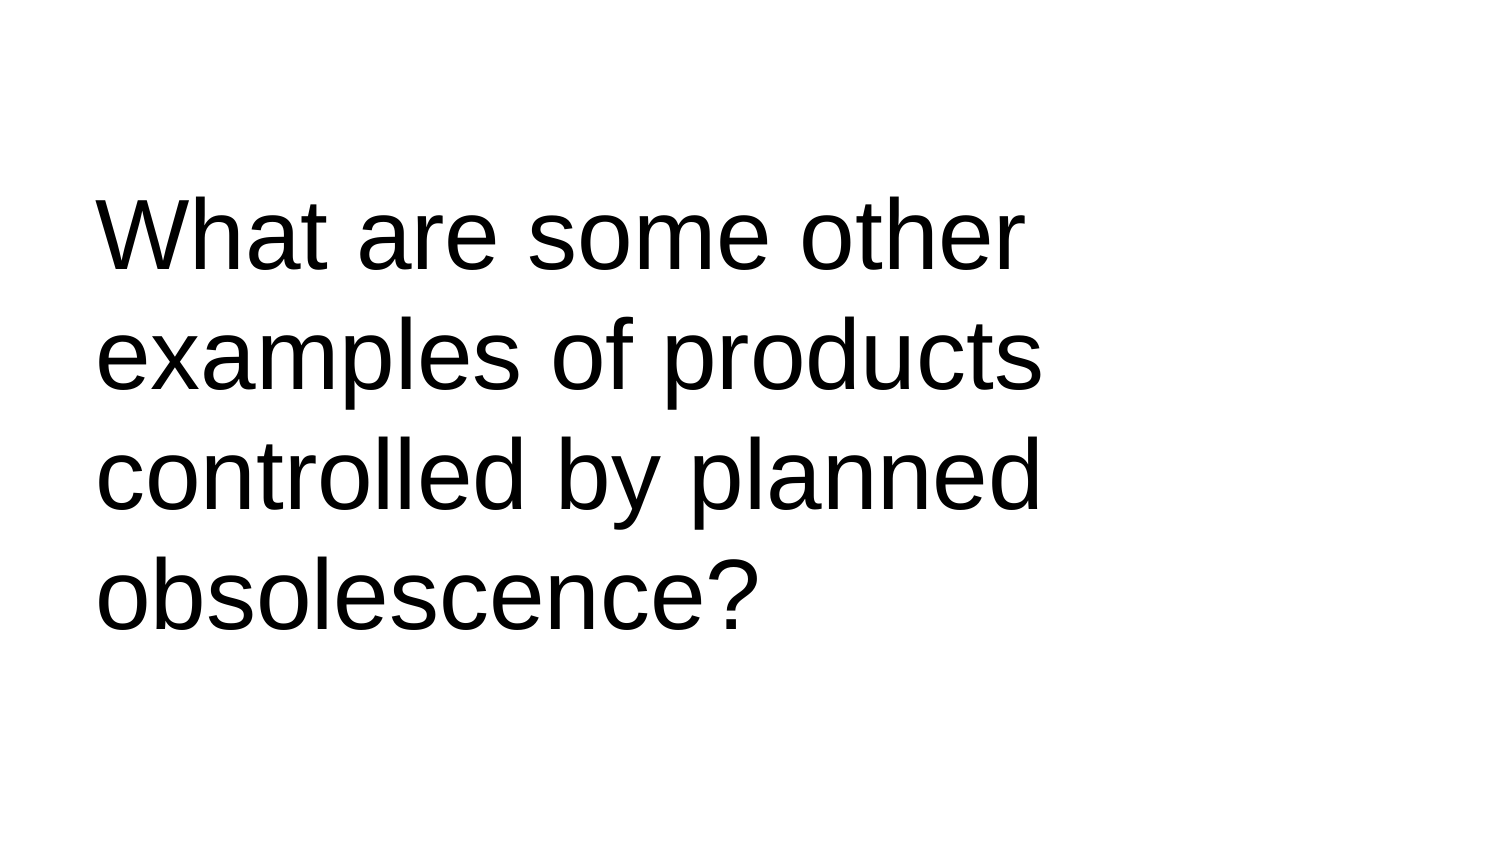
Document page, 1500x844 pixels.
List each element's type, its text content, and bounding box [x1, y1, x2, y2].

title What are some other examples of products controlled by planned obsolescence? [80, 73, 1125, 745]
